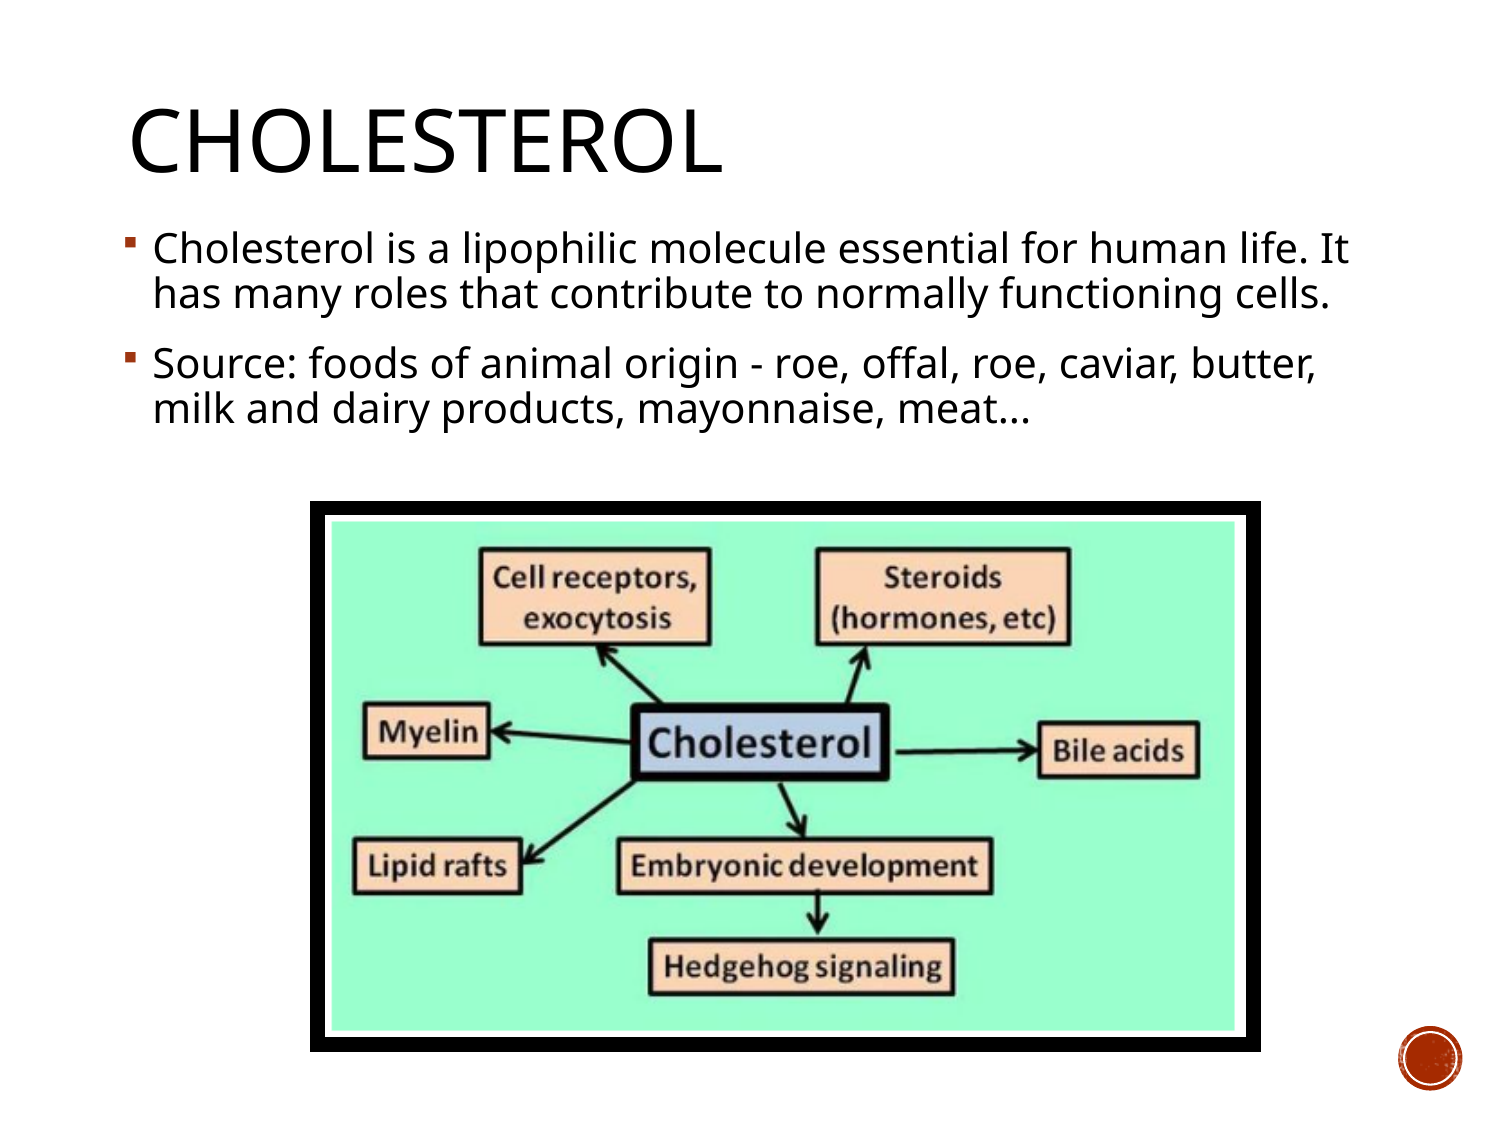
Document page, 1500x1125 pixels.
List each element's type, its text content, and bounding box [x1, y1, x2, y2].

picture [325, 515, 1247, 1037]
list Cholesterol is a lipophilic molecule essential for human life. It has many roles that contribute to normally functioning cells. Source: foods of animal origin - roe, offal, roe, caviar, butter, milk and dairy products, mayonnaise, meat... [107, 219, 1383, 516]
title cholesterol [112, 79, 1388, 209]
